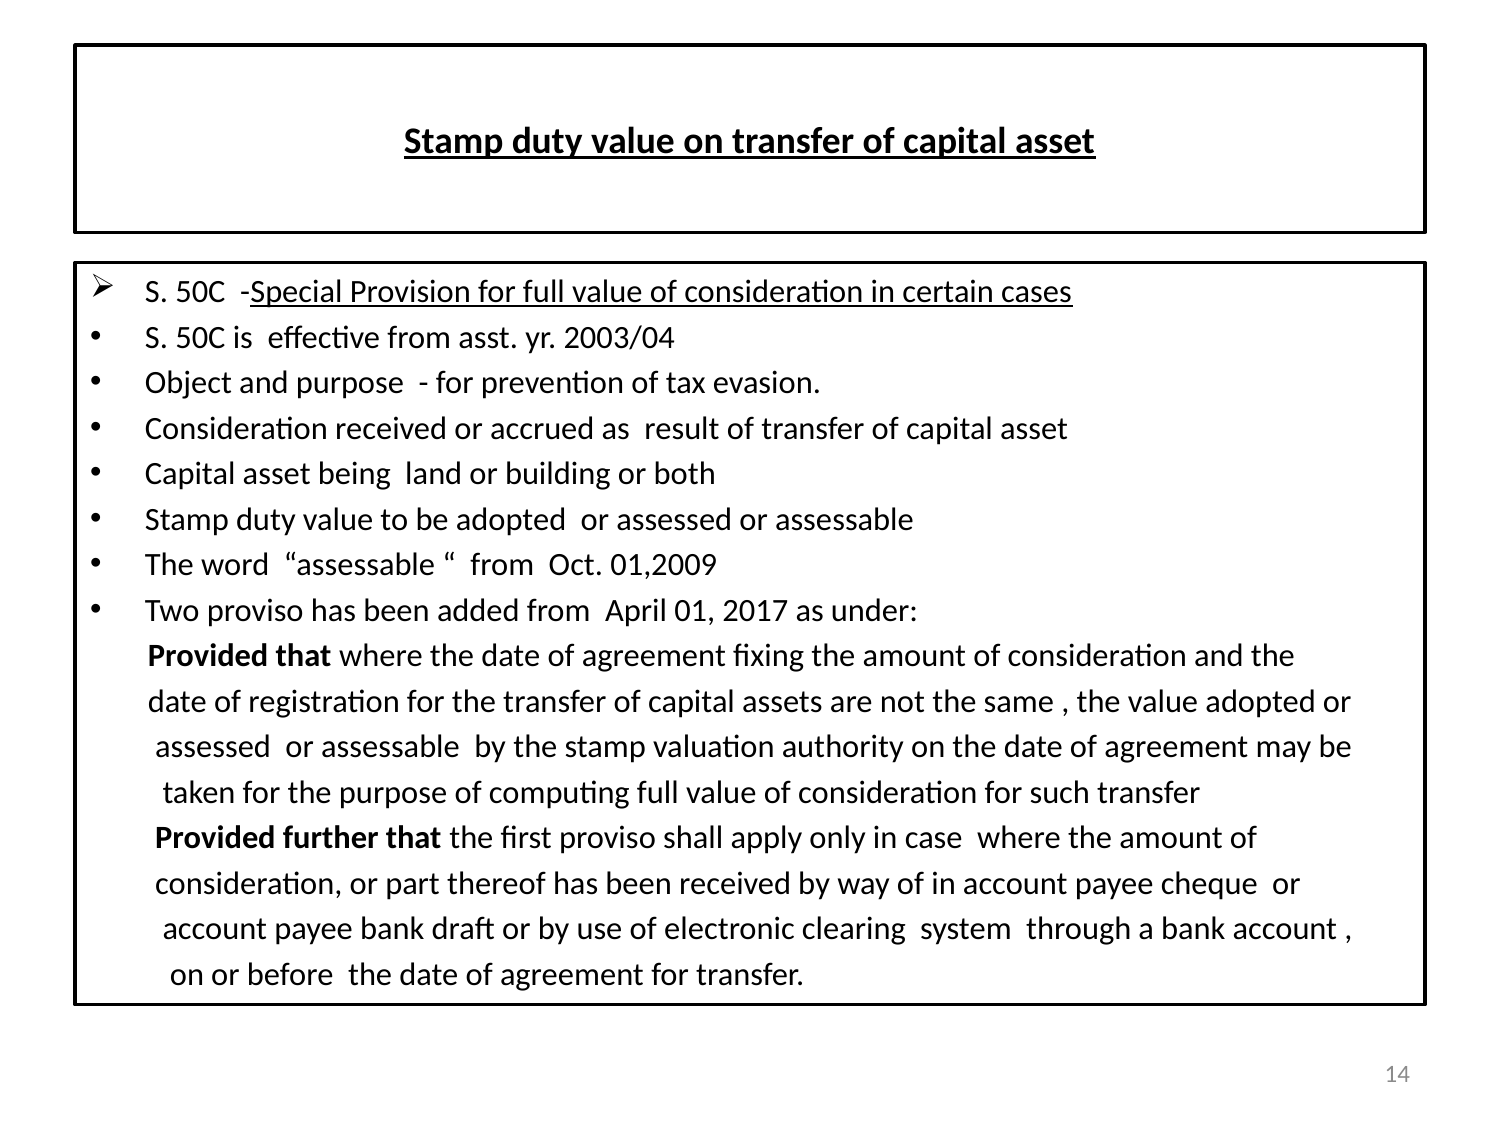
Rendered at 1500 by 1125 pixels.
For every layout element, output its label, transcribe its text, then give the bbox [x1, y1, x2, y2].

list S. 50C -Special Provision for full value of consideration in certain cases S. 50C is effective from asst. yr. 2003/04 Object and purpose - for prevention of tax evasion. Consideration received or accrued as result of transfer of capital asset Capital asset being land or building or both Stamp duty value to be adopted or assessed or assessable The word “assessable “ from Oct. 01,2009 Two proviso has been added from April 01, 2017 as under: Provided that where the date of agreement fixing the amount of consideration and the date of registration for the transfer of capital assets are not the same , the value adopted or assessed or assessable by the stamp valuation authority on the date of agreement may be taken for the purpose of computing full value of consideration for such transfer Provided further that the first proviso shall apply only in case where the amount of consideration, or part thereof has been received by way of in account payee cheque or account payee bank draft or by use of electronic clearing system through a bank account , on or before the date of agreement for transfer. [75, 262, 1425, 1005]
title Stamp duty value on transfer of capital asset [75, 45, 1425, 233]
slide_number 14 [1074, 1042, 1425, 1103]
